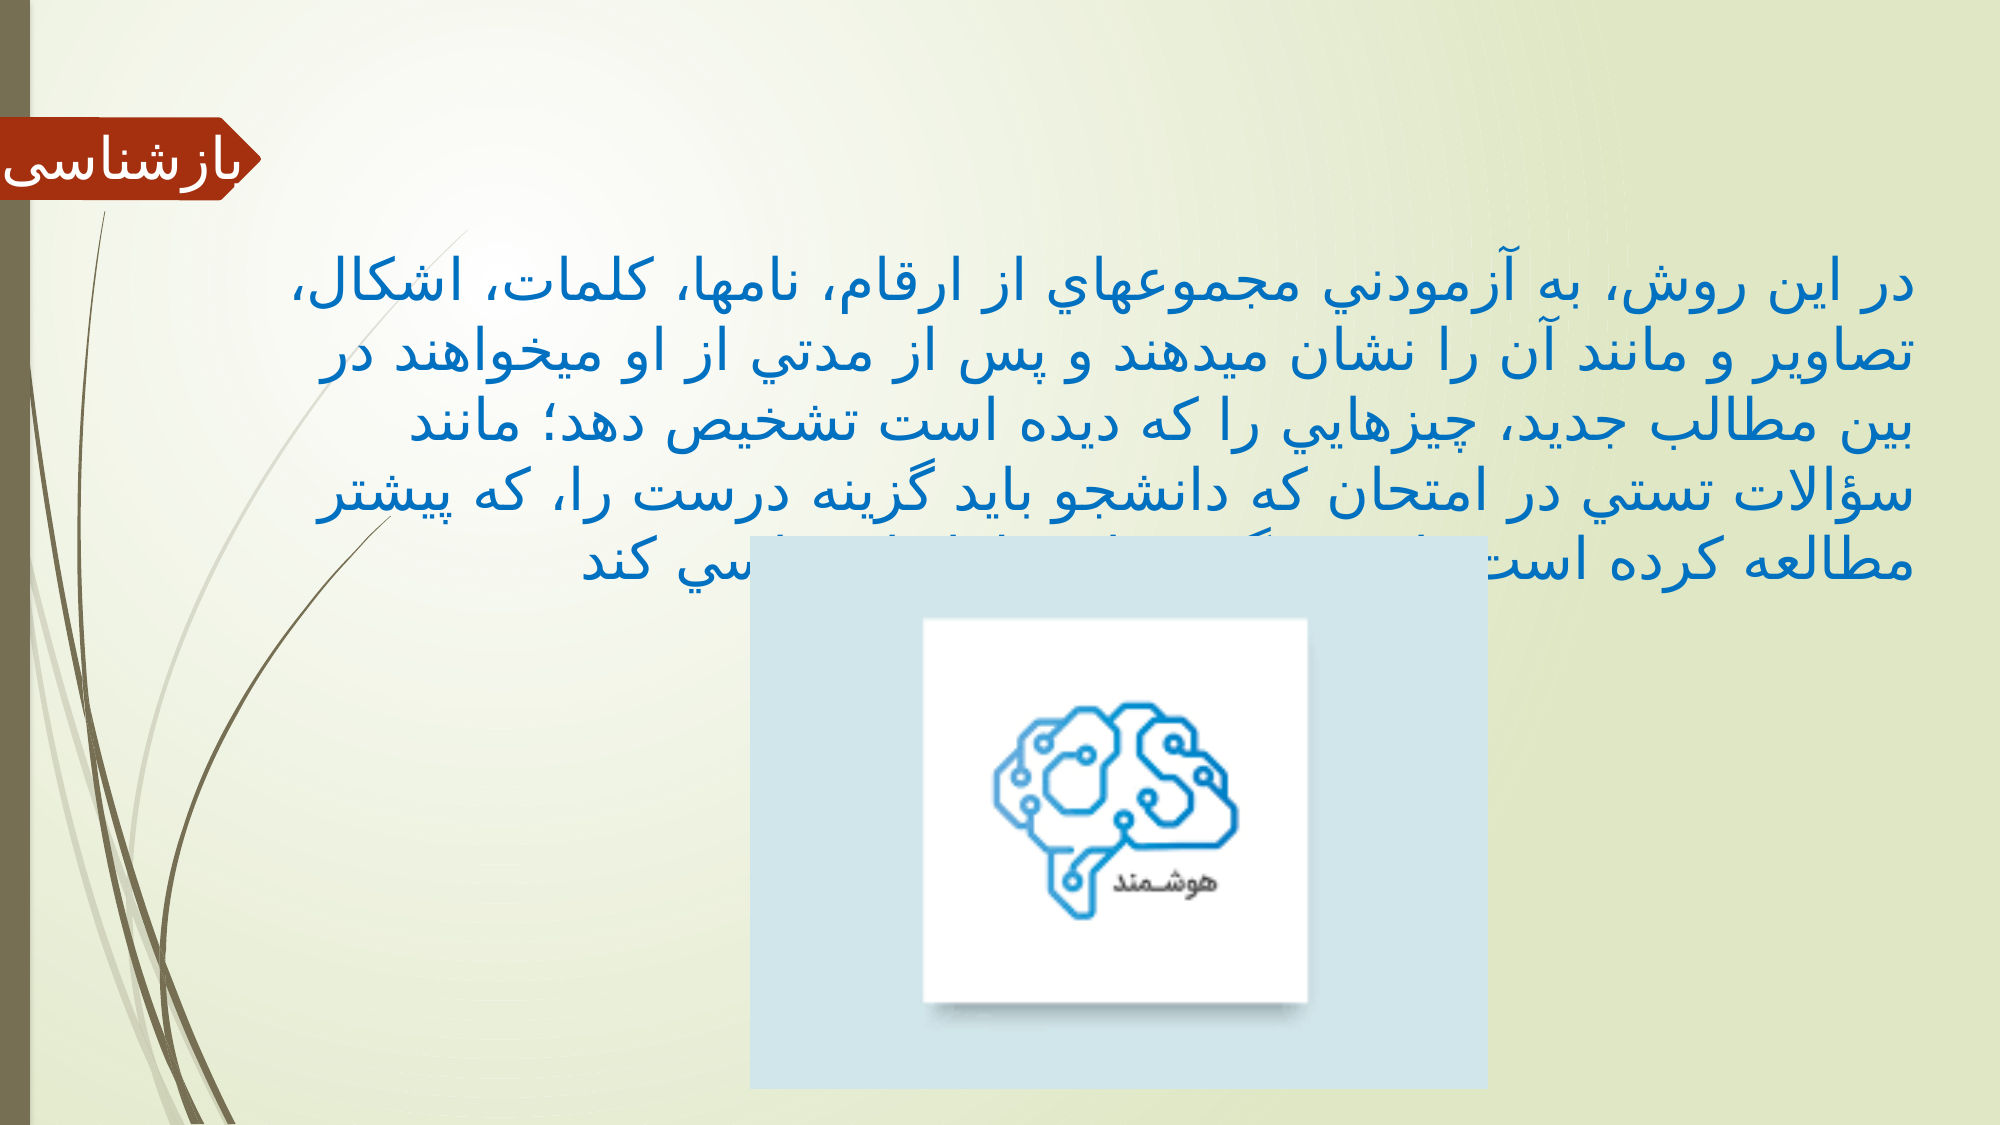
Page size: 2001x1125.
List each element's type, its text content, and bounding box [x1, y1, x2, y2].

text_box در اين روش، به آزمودني مجموعه‏اي از ارقام، نام‏ها، كلمات، اشكال، تصاوير و مانند آن را نشان مي‏دهند و پس از مدتي از او مي‏خواهند در بين مطالب جديد، چيزهايي را كه ديده است تشخيص دهد؛ مانند سؤالات تستي در امتحان كه دانشجو بايد گزينه درست را، كه پيش‏تر مطالعه كرده است، از بين گزينه‏هاي غلط بازشناسي كند [265, 234, 1933, 600]
text_box بازشناسی [0, 113, 260, 199]
picture [749, 535, 1488, 1090]
